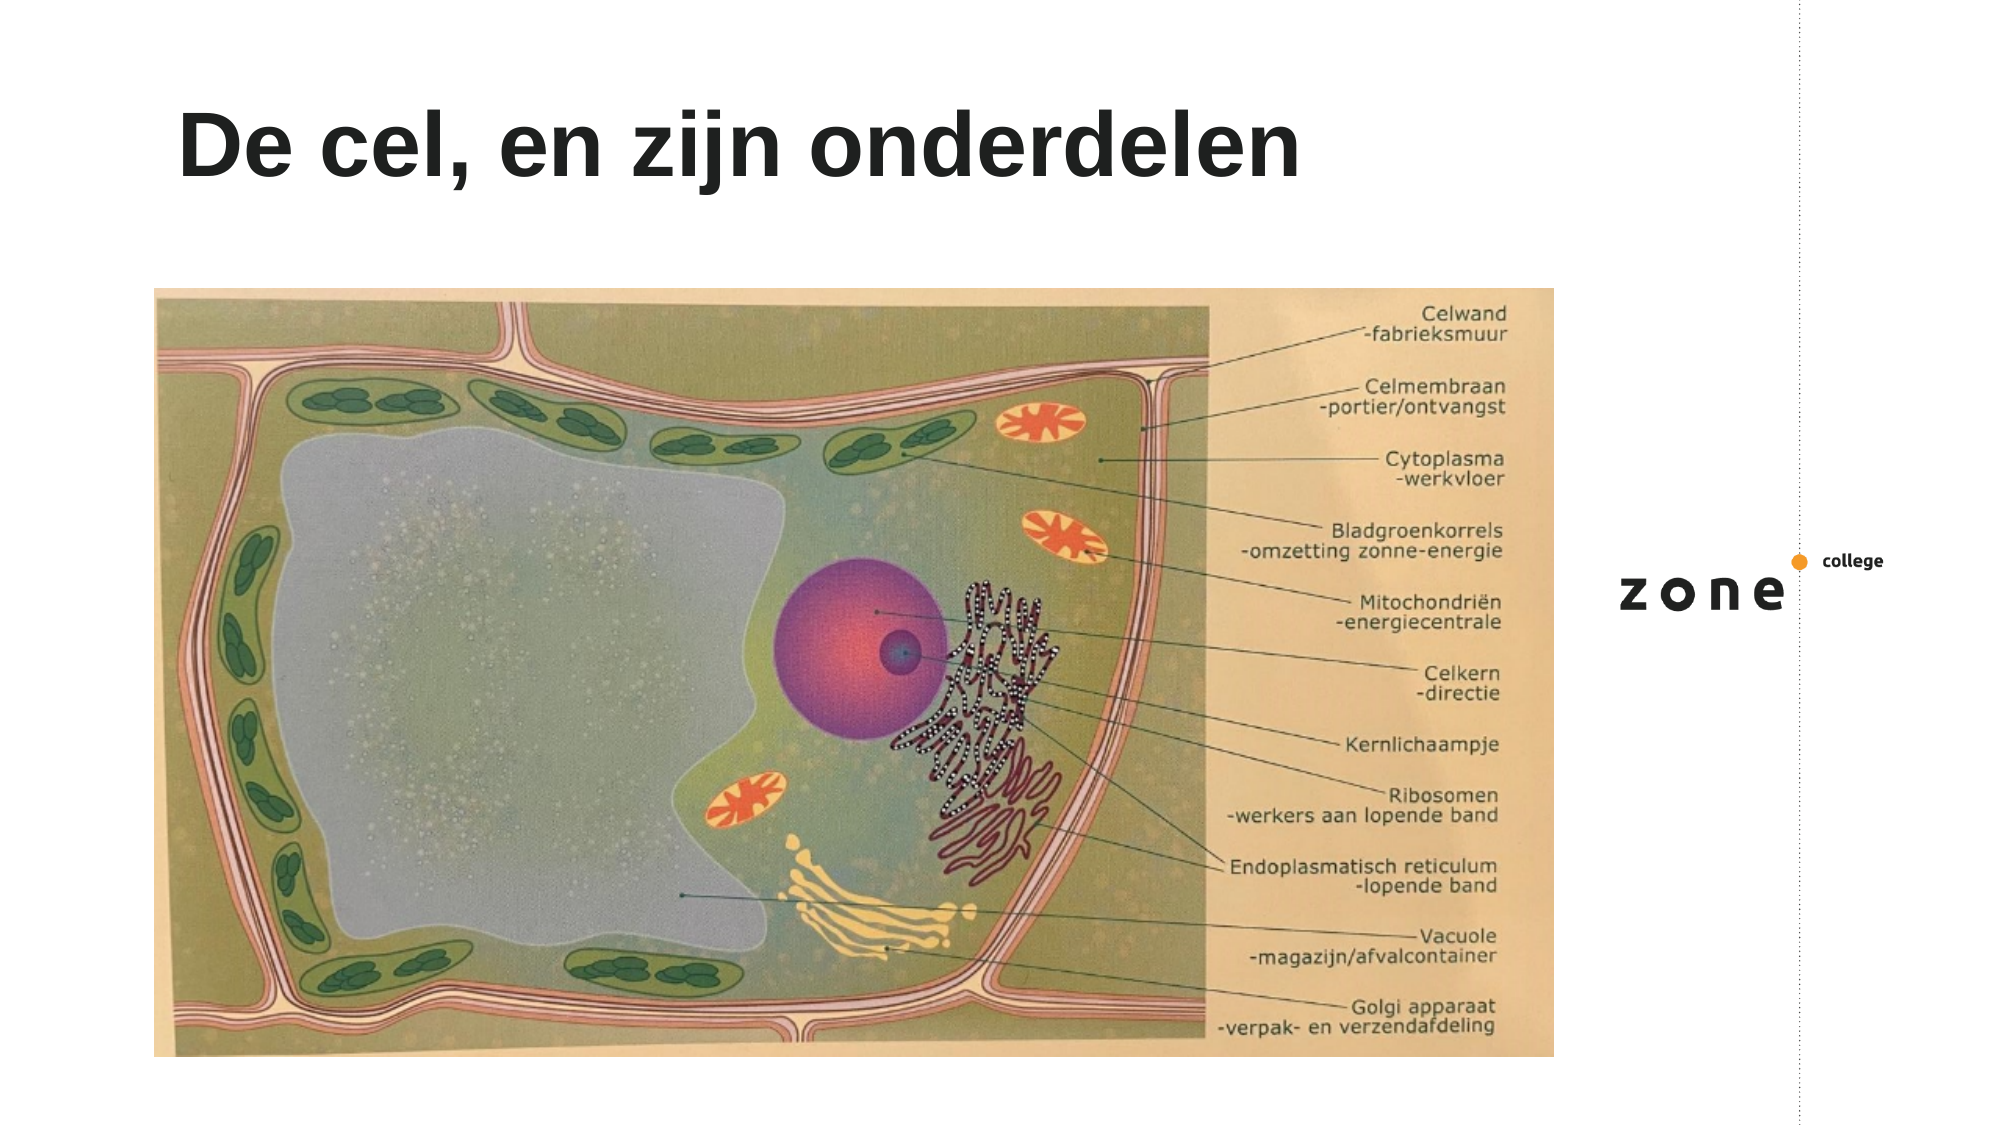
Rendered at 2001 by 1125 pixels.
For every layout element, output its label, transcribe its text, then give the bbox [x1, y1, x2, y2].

picture [1596, 0, 2001, 1125]
title De cel, en zijn onderdelen [177, 97, 1471, 261]
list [154, 288, 1554, 1058]
